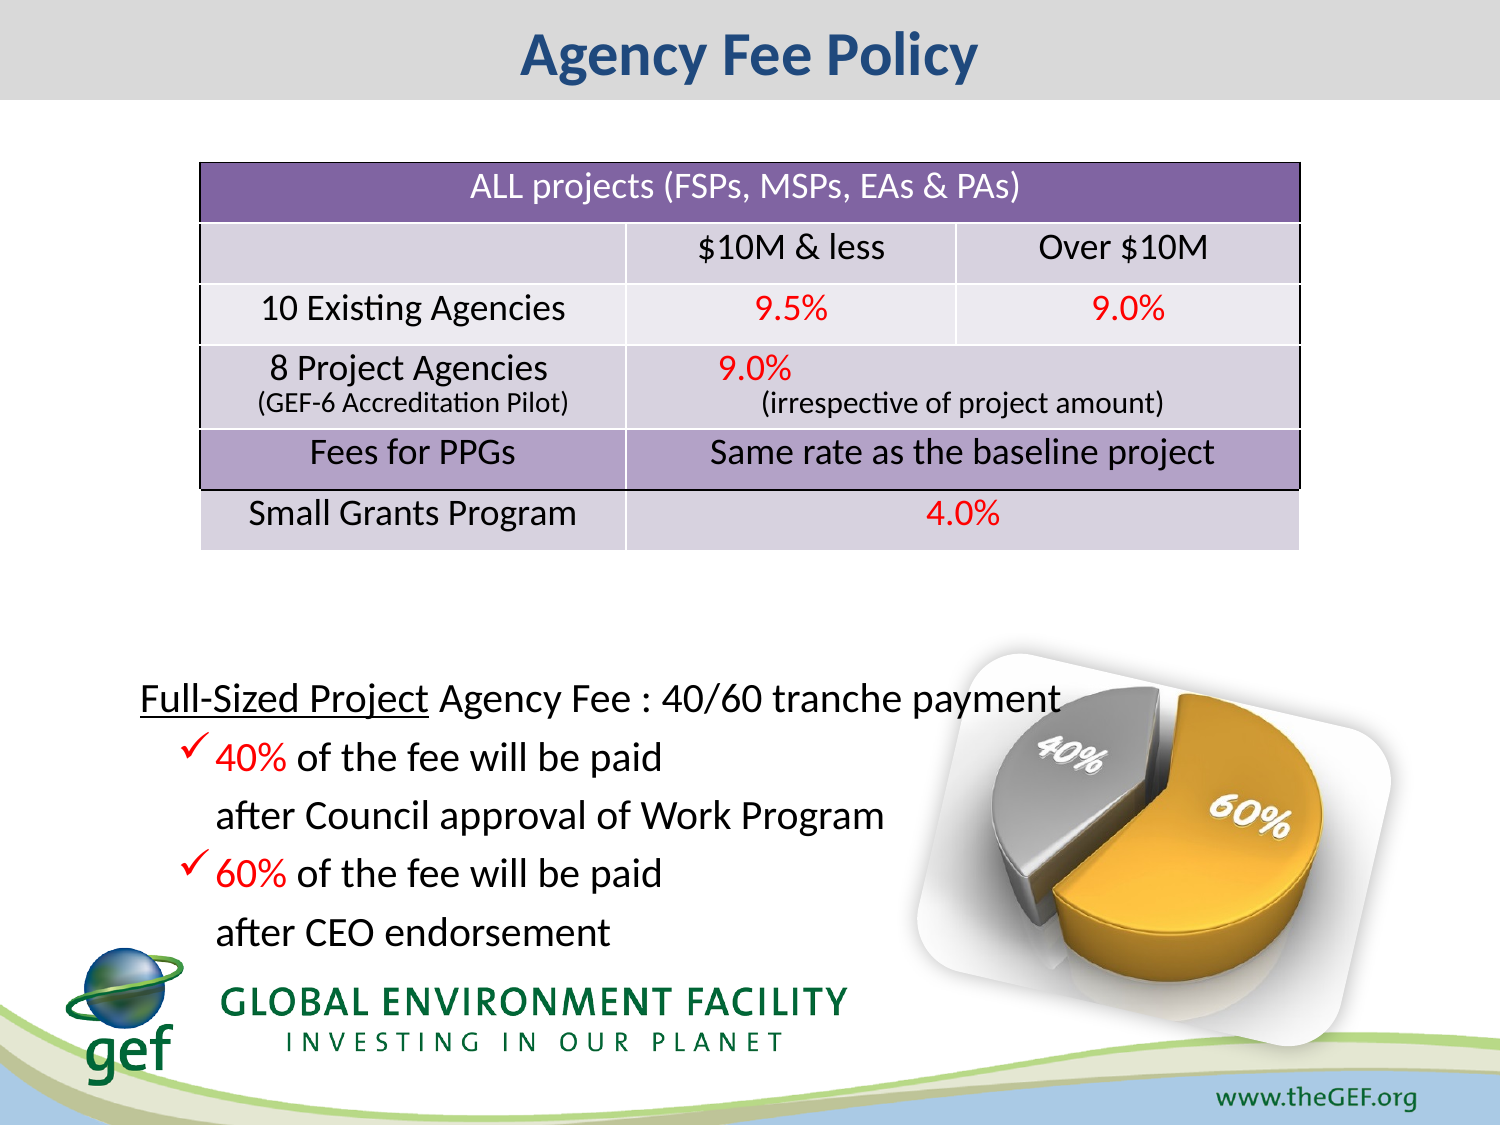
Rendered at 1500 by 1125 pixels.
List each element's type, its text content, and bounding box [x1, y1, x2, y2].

table_cell 9.5% [627, 285, 955, 344]
table_cell 10 Existing Agencies [201, 285, 625, 344]
table_cell Small Grants Program [201, 491, 625, 550]
table_cell 8 Project Agencies (GEF-6 Accreditation Pilot) [201, 346, 625, 428]
list Full-Sized Project Agency Fee : 40/60 tranche payment 40% of the fee will be paid after Council approval of Work Program 60% of the fee will be paid after CEO endorsement [124, 124, 1413, 938]
picture [0, 687, 1500, 1125]
table_header ALL projects (FSPs, MSPs, EAs & PAs) [201, 163, 1299, 222]
table_cell 9.0% (irrespective of project amount) [627, 346, 1299, 428]
table_cell Same rate as the baseline project [627, 430, 1299, 489]
table_cell [201, 224, 625, 283]
table_cell 4.0% [627, 491, 1299, 550]
table_cell $10M & less [627, 224, 955, 283]
table_cell Over $10M [957, 224, 1299, 283]
table_cell 9.0% [957, 285, 1299, 344]
table_cell Fees for PPGs [201, 430, 625, 489]
text_box Agency Fee Policy [0, 0, 1500, 100]
